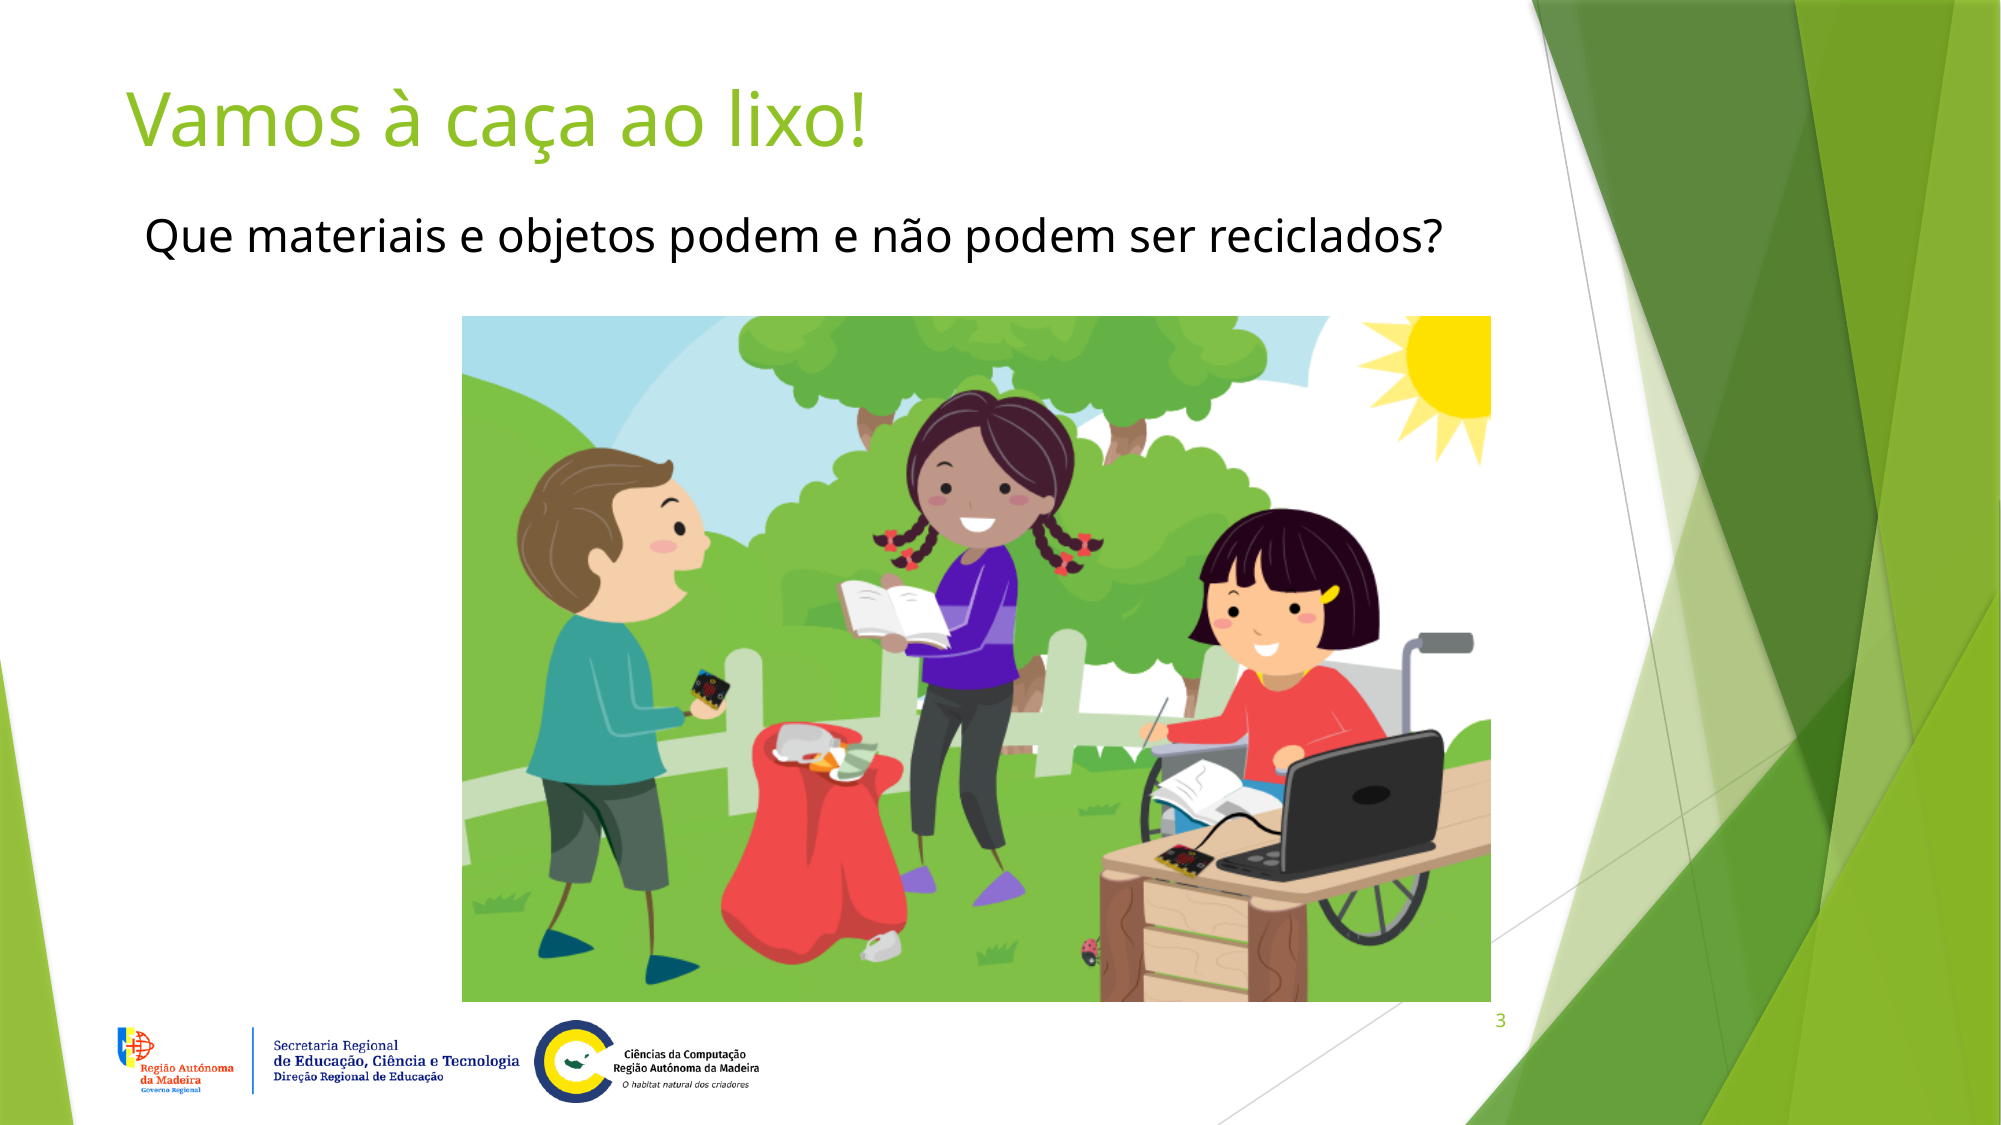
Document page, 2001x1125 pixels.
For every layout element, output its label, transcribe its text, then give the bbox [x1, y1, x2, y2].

slide_number 3 [1409, 991, 1522, 1051]
picture [461, 315, 1491, 1003]
list Que materiais e objetos podem e não podem ser reciclados? [117, 199, 1609, 299]
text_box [110, 1020, 759, 1103]
title Vamos à caça ao lixo! [111, 73, 1522, 291]
